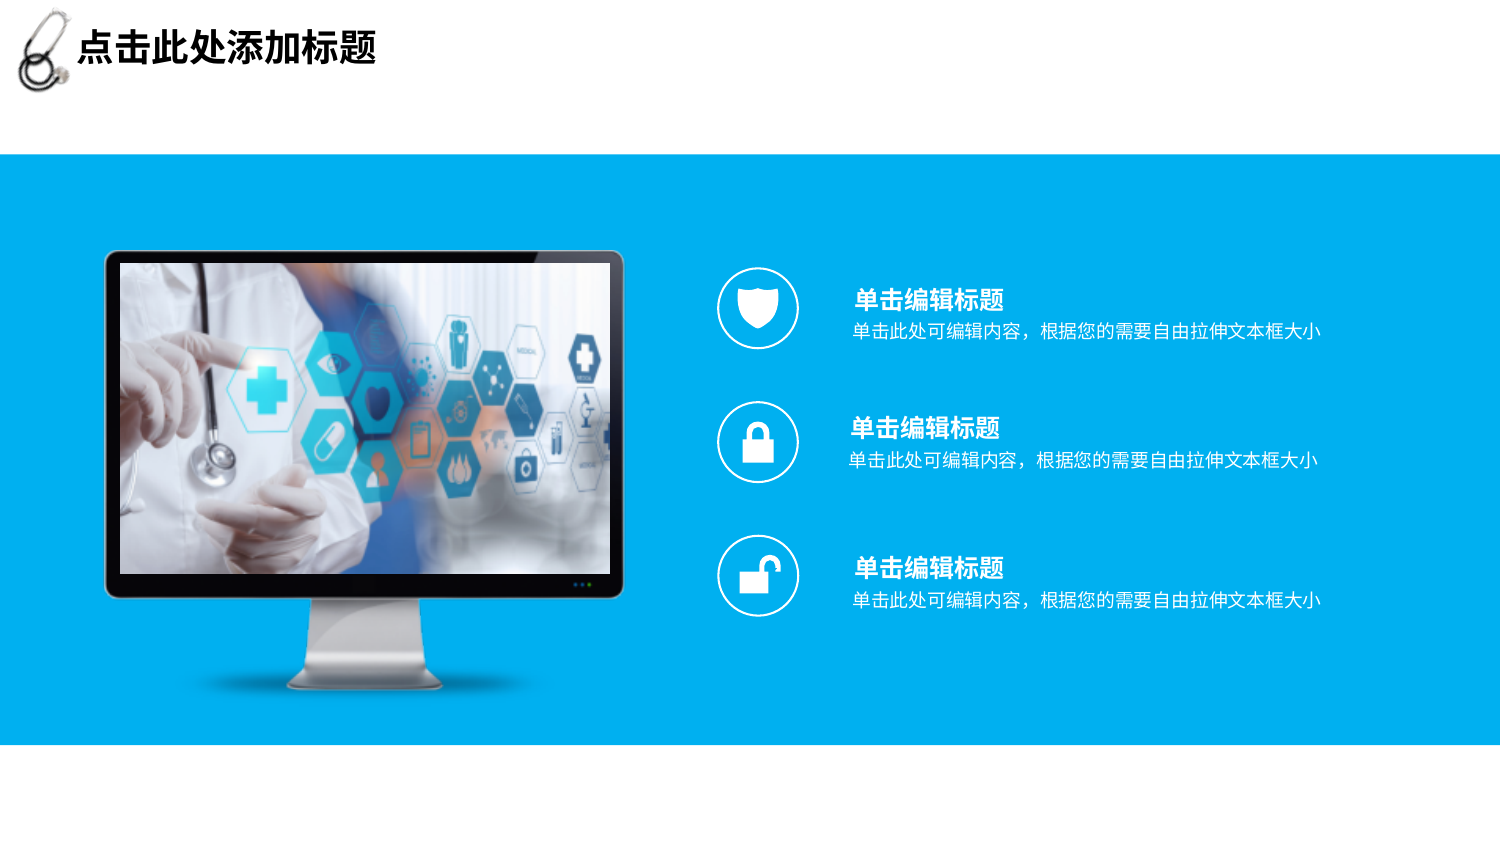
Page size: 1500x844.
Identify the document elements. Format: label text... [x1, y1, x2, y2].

text_box 单击编辑标题 [804, 284, 1073, 315]
text_box 单击此处可编辑内容，根据您的需要自由拉伸文本框大小 [835, 319, 1338, 343]
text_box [717, 268, 799, 349]
picture [120, 263, 610, 574]
picture [0, 0, 103, 109]
text_box [0, 154, 1500, 746]
text_box 单击编辑标题 [804, 412, 1070, 443]
text_box 点击此处添加标题 [87, 18, 393, 75]
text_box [85, 249, 645, 707]
text_box 单击此处可编辑内容，根据您的需要自由拉伸文本框大小 [831, 448, 1334, 471]
text_box 单击编辑标题 [802, 552, 1073, 583]
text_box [718, 535, 799, 616]
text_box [717, 401, 799, 483]
text_box 单击此处可编辑内容，根据您的需要自由拉伸文本框大小 [835, 588, 1338, 611]
